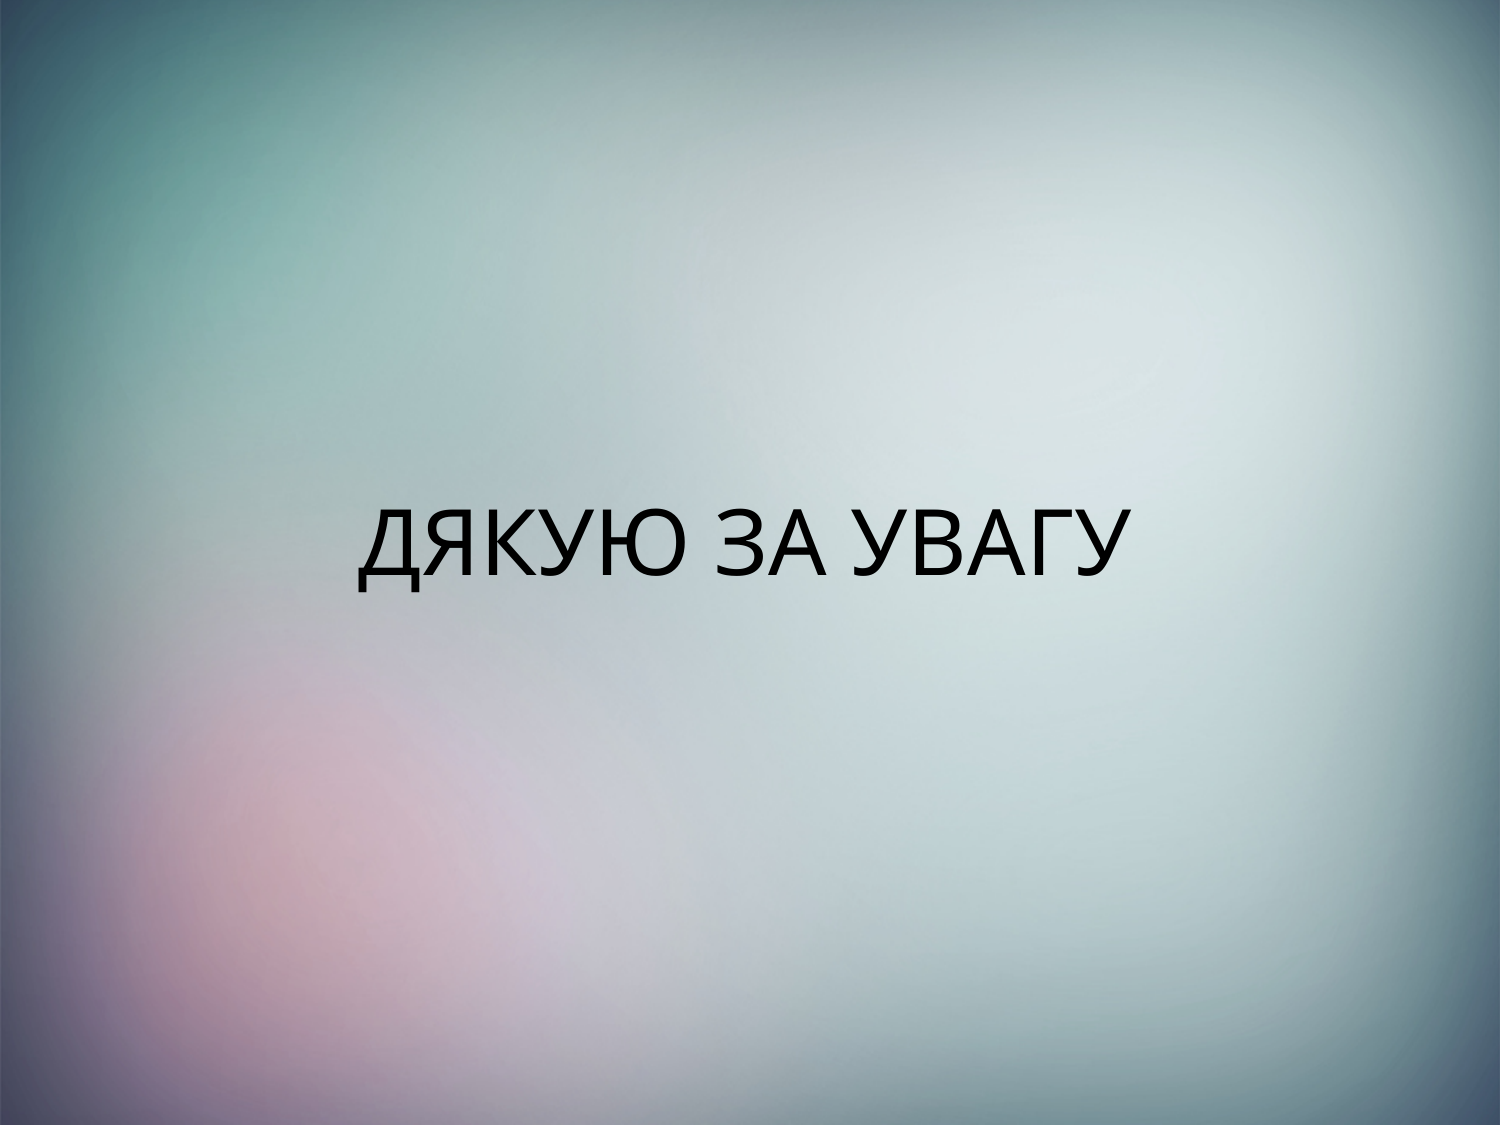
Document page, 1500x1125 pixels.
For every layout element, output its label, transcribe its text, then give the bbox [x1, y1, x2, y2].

title ДЯКУЮ ЗА УВАГУ [70, 445, 1421, 633]
picture [0, 0, 1500, 1125]
